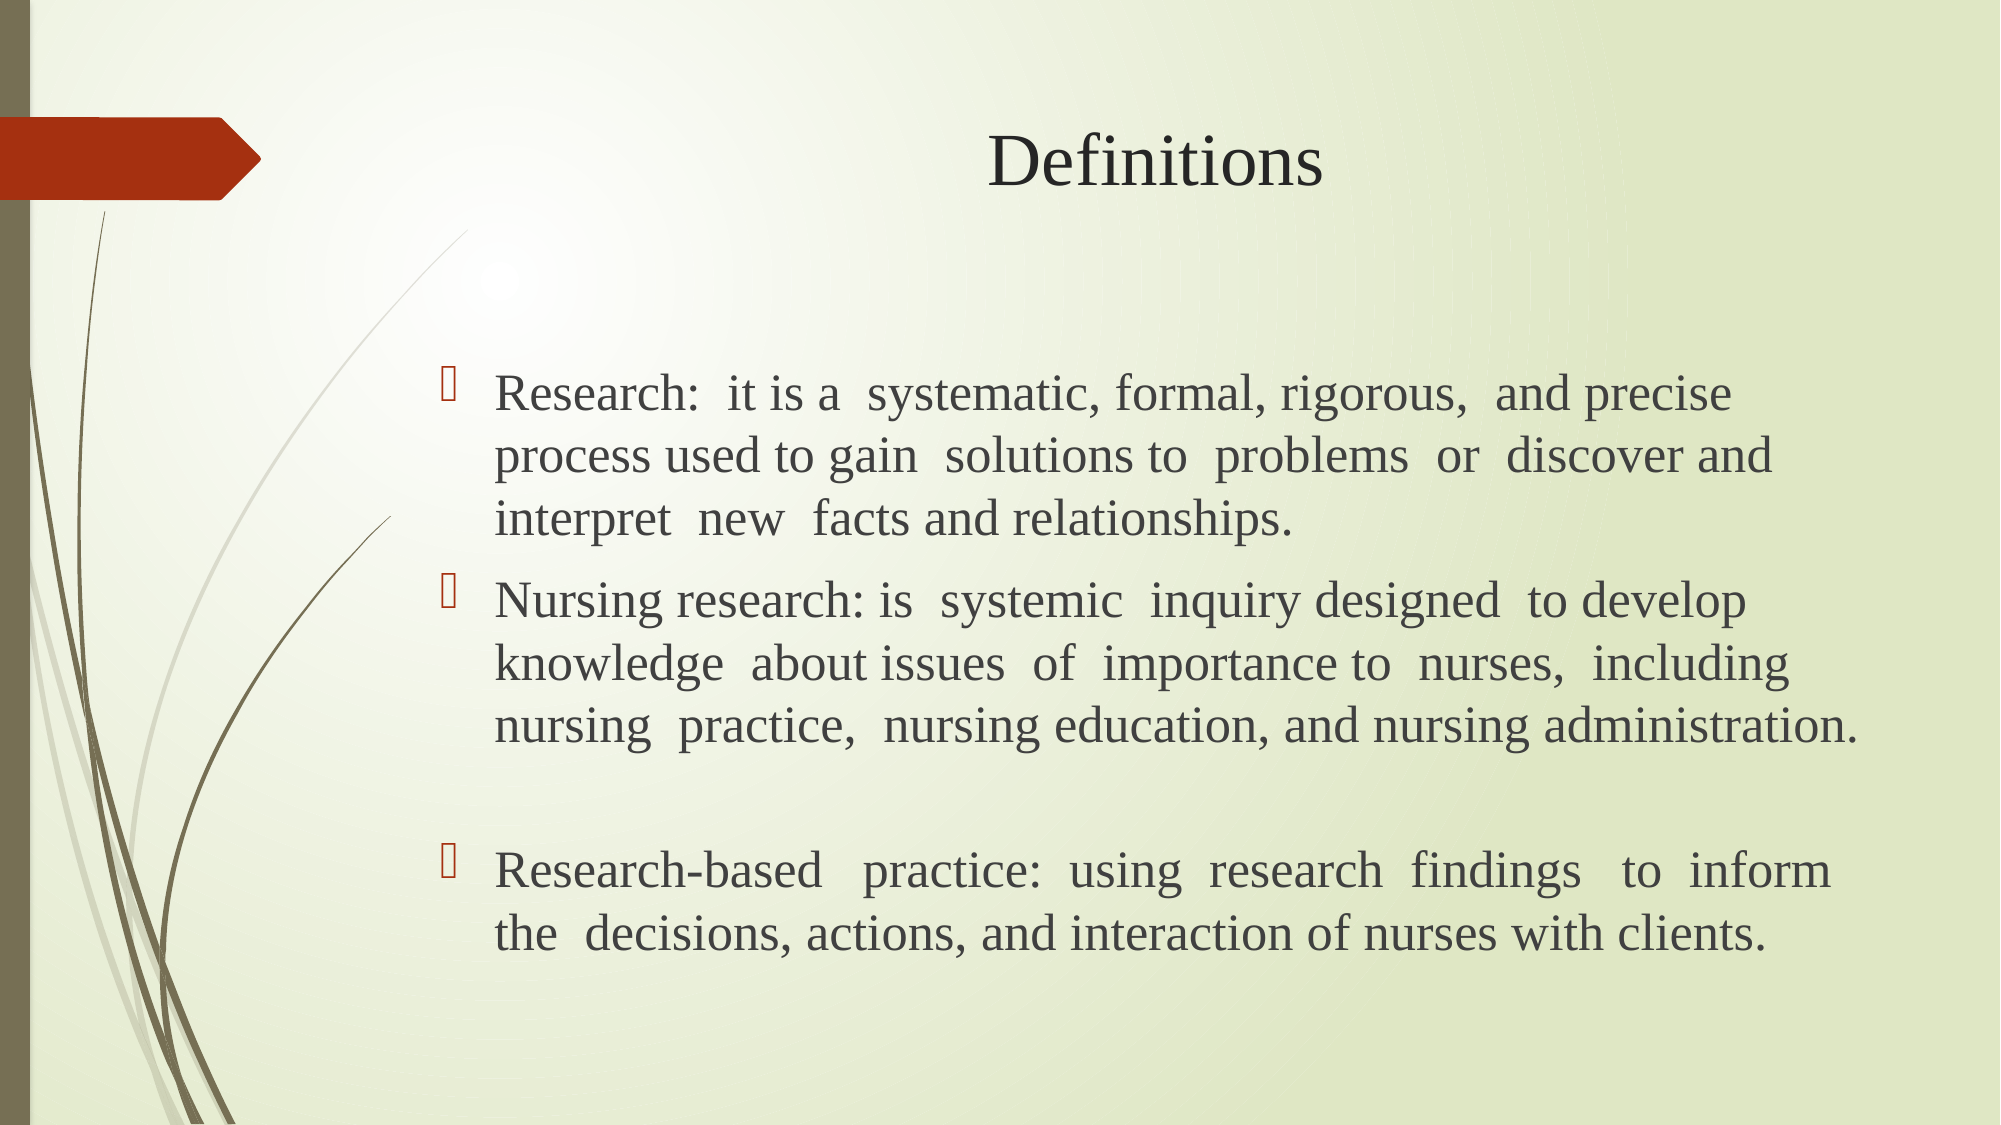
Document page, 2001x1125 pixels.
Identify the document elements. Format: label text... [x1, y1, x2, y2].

list Research: it is a systematic, formal, rigorous, and precise process used to gain solutions to problems or discover and interpret new facts and relationships. Nursing research: is systemic inquiry designed to develop knowledge about issues of importance to nurses, including nursing practice, nursing education, and nursing administration. Research-based practice: using research findings to inform the decisions, actions, and interaction of nurses with clients. [424, 350, 1888, 970]
title Definitions [425, 102, 1888, 313]
